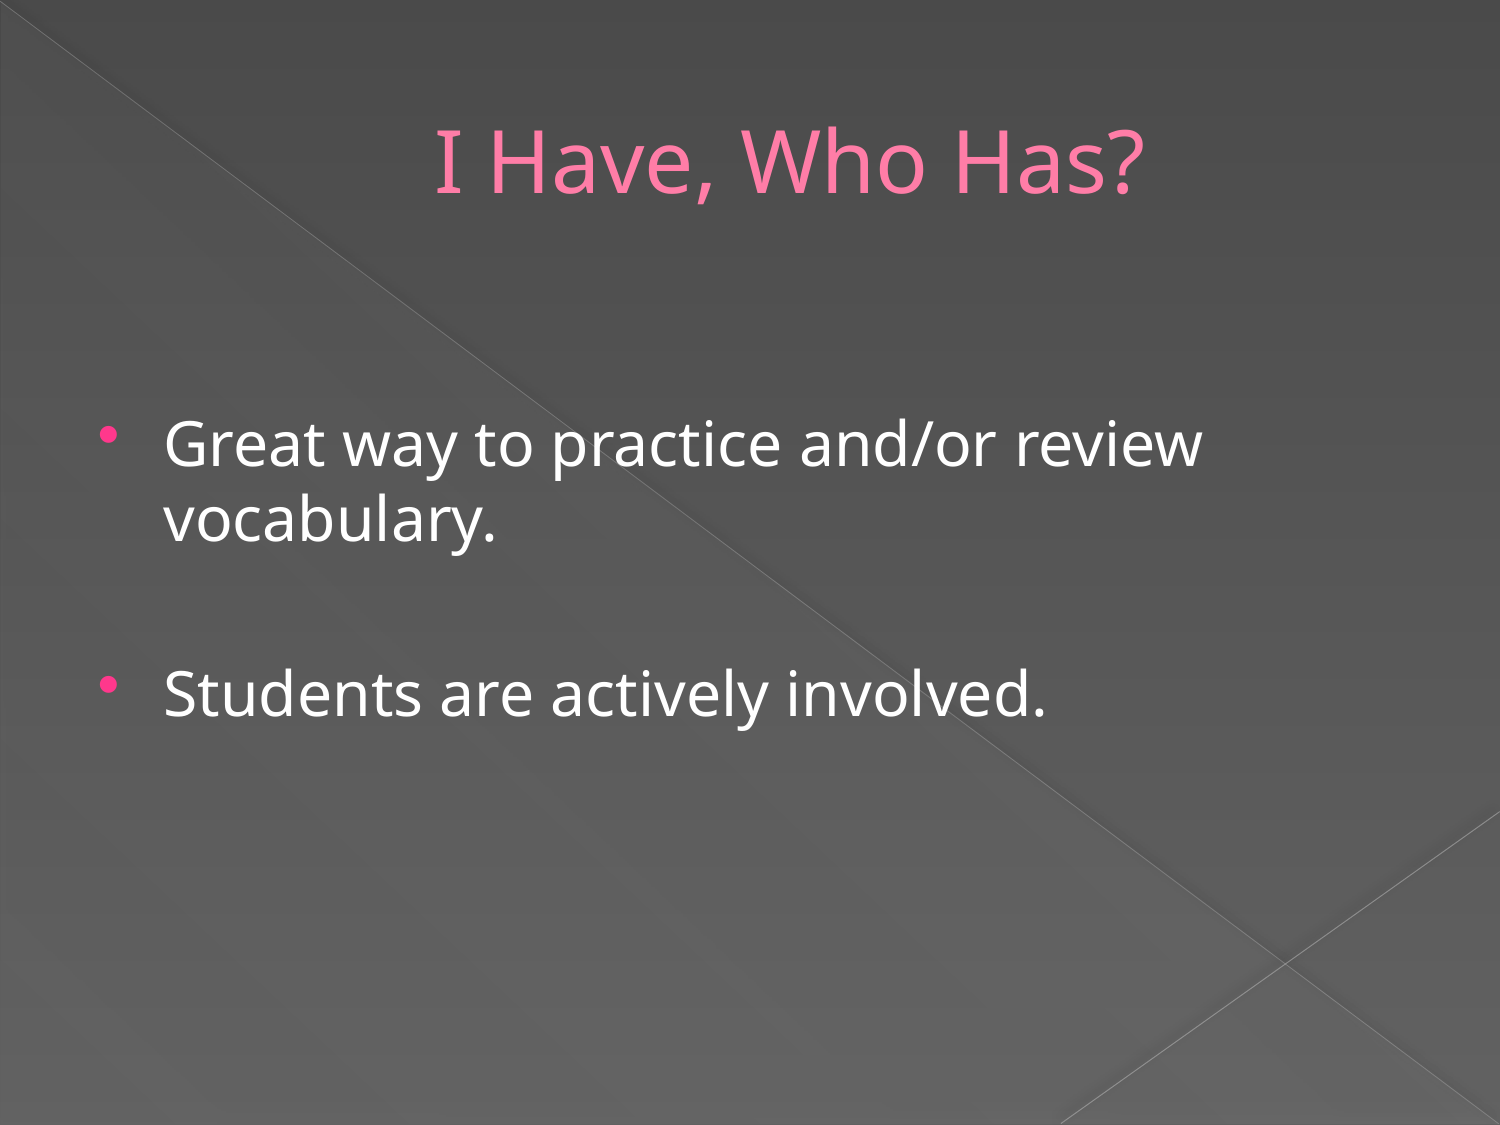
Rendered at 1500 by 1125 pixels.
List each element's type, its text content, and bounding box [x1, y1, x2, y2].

list Great way to practice and/or review vocabulary. Students are actively involved. [75, 308, 1425, 1059]
title I Have, Who Has? [75, 43, 1425, 274]
